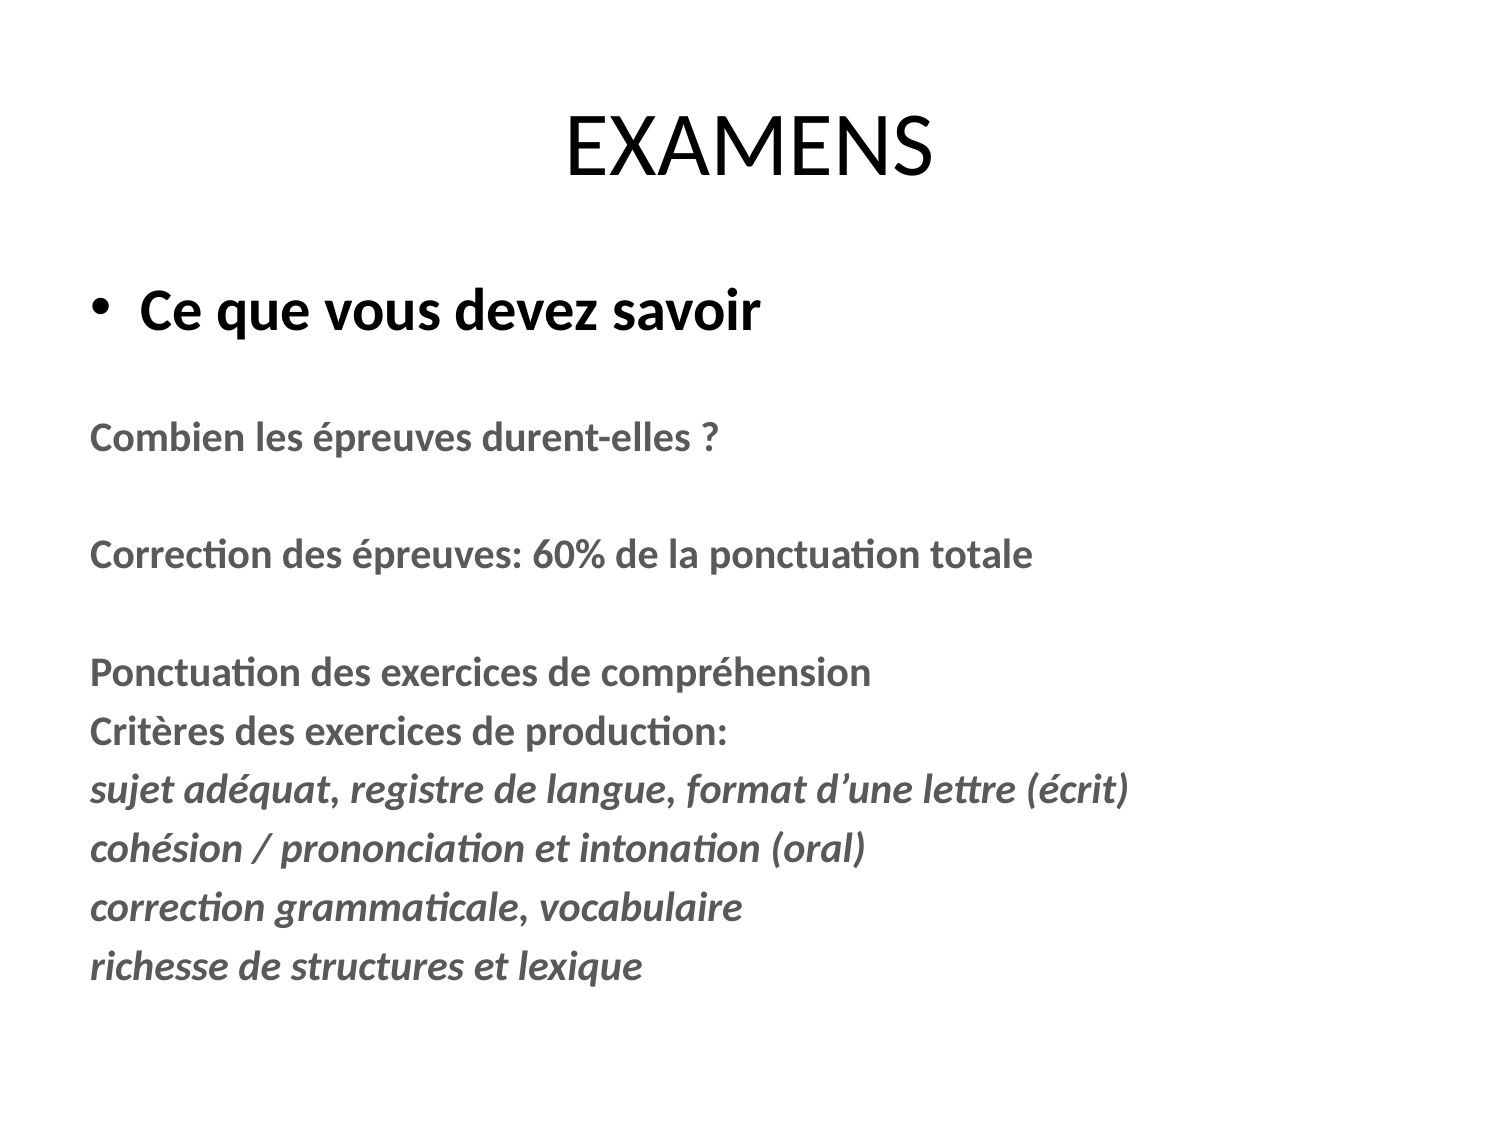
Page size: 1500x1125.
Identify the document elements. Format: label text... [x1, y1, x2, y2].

list Ce que vous devez savoir Combien les épreuves durent-elles ? Correction des épreuves: 60% de la ponctuation totale Ponctuation des exercices de compréhension Critères des exercices de production: sujet adéquat, registre de langue, format d’une lettre (écrit) cohésion / prononciation et intonation (oral) correction grammaticale, vocabulaire richesse de structures et lexique [75, 262, 1425, 1005]
title EXAMENS [75, 45, 1425, 233]
